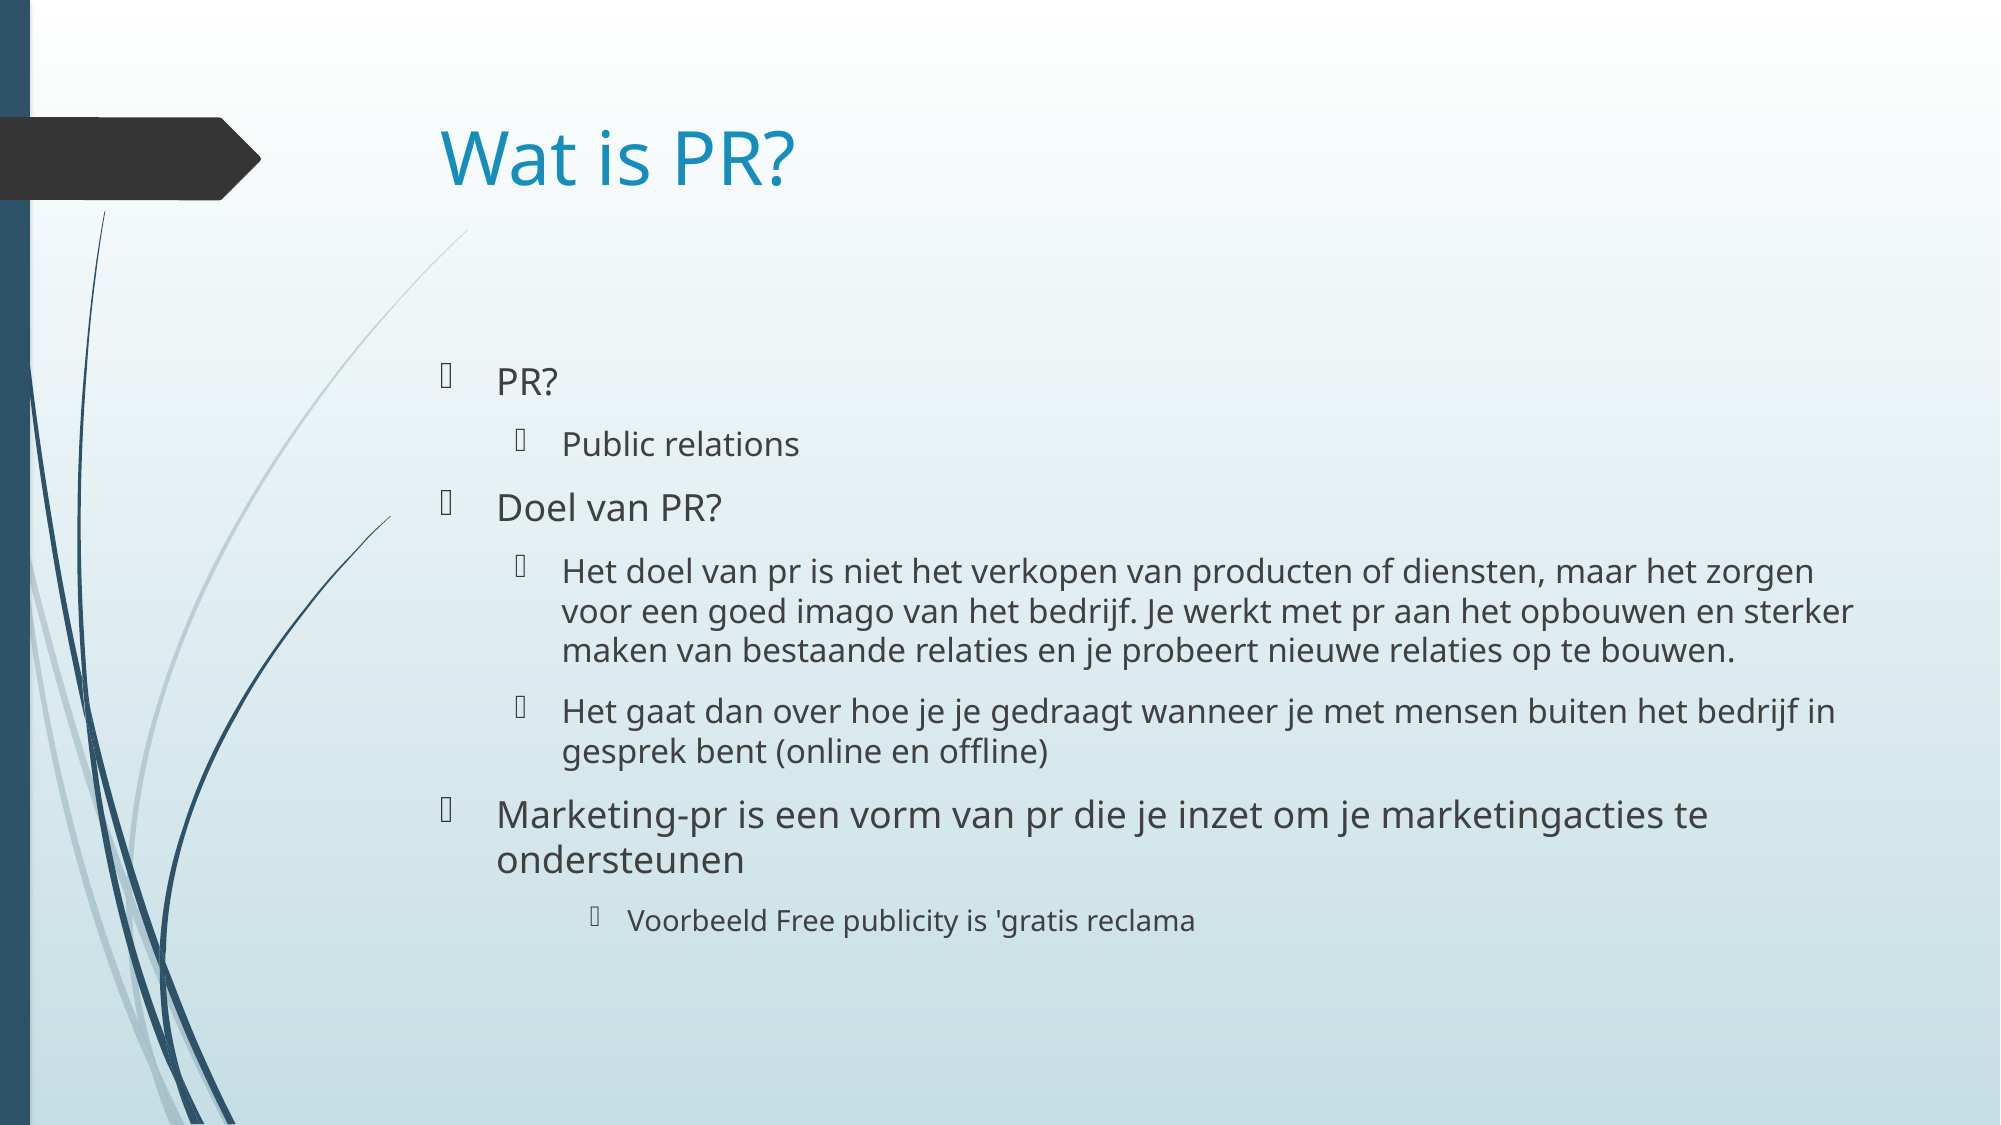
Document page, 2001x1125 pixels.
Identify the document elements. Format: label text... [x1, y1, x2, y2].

title Wat is PR? [425, 102, 1888, 313]
list PR? Public relations Doel van PR? Het doel van pr is niet het verkopen van producten of diensten, maar het zorgen voor een goed imago van het bedrijf. Je werkt met pr aan het opbouwen en sterker maken van bestaande relaties en je probeert nieuwe relaties op te bouwen. Het gaat dan over hoe je je gedraagt wanneer je met mensen buiten het bedrijf in gesprek bent (online en offline) Marketing-pr is een vorm van pr die je inzet om je marketingacties te ondersteunen Voorbeeld Free publicity is 'gratis reclama [424, 350, 1888, 970]
